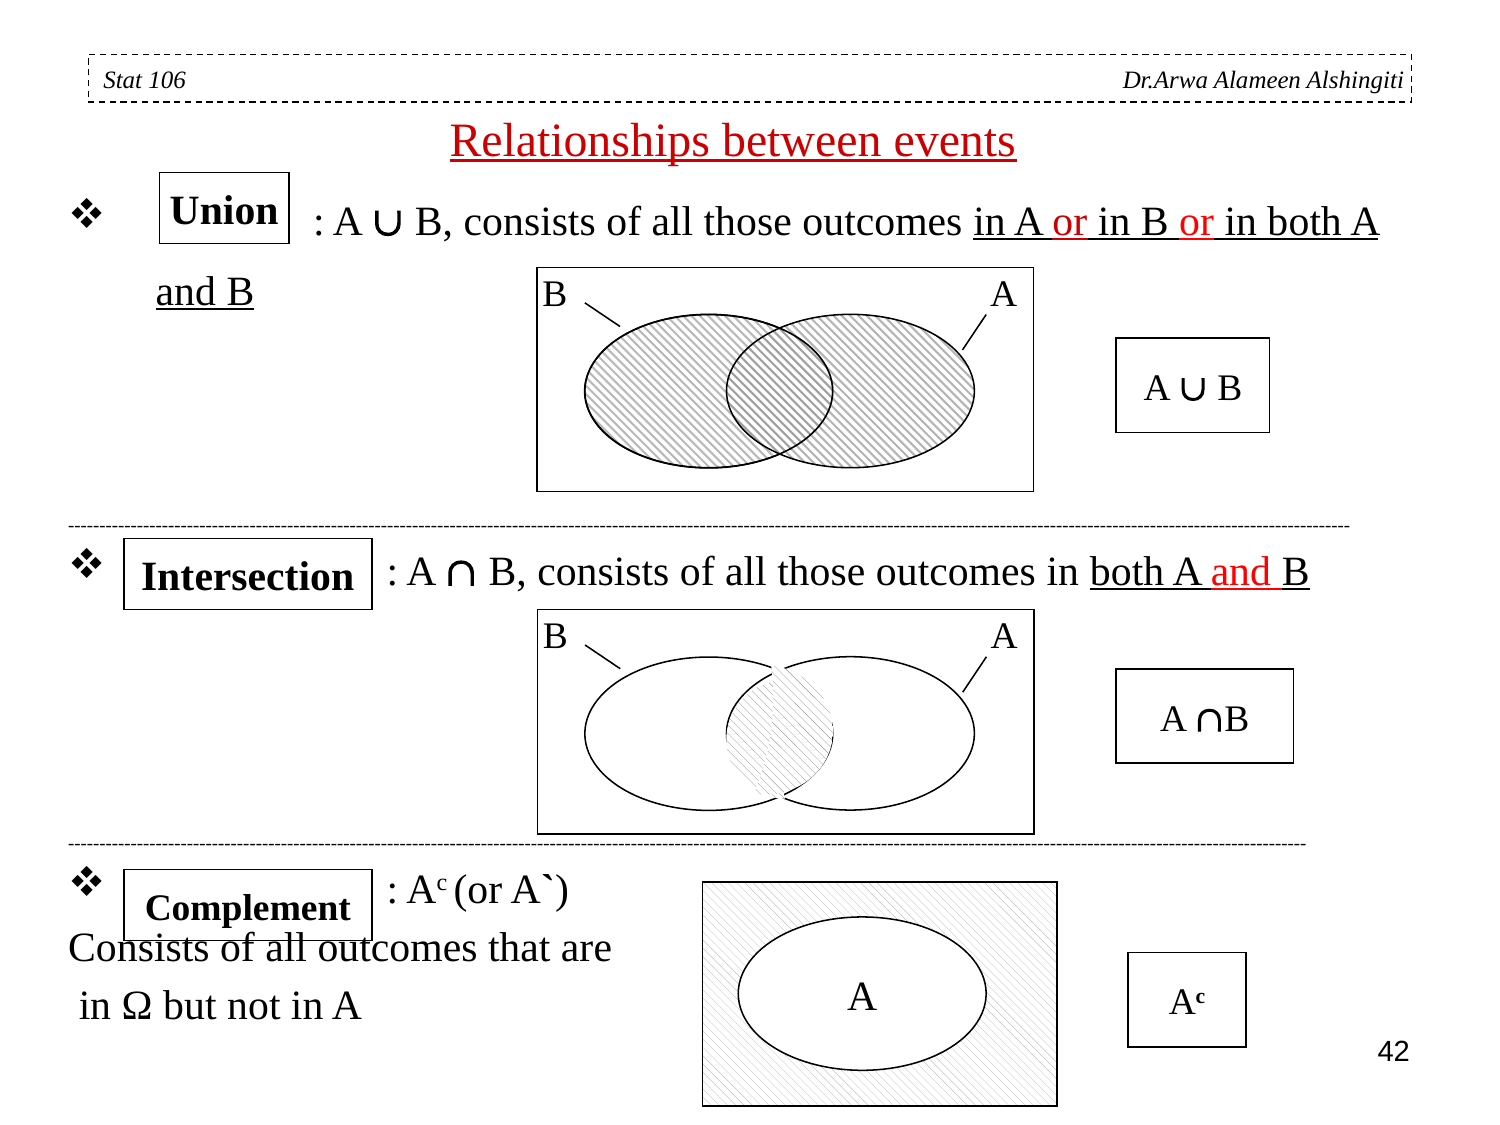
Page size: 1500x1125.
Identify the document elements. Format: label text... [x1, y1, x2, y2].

text_box Stat 106 Dr.Arwa Alameen Alshingiti [88, 54, 1412, 102]
text_box A [962, 609, 1046, 657]
text_box [584, 314, 833, 468]
list Relationships between events : A  B, consists of all those outcomes in A or in B or in both A and B ------------------------------------------------------------------------------------------------------------------------------------------------------------------------------------------------------------- : A  B, consists of all those outcomes in both A and B ------------------------------------------------------------------------------------------------------------------------------------------------------------------------------------------------------ : Ac (or A`) Consists of all outcomes that are in Ω but not in A [52, 30, 1414, 1083]
text_box Intersection [123, 538, 372, 610]
text_box B [513, 267, 597, 315]
text_box [788, 656, 975, 811]
text_box A [962, 267, 1045, 315]
text_box [537, 267, 1034, 492]
text_box A [738, 916, 987, 1071]
text_box [584, 657, 770, 811]
text_box Ac [1128, 952, 1247, 1047]
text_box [725, 669, 834, 800]
text_box Union [159, 172, 290, 244]
text_box Complement [123, 869, 372, 941]
slide_number 42 [1074, 1024, 1426, 1103]
text_box [702, 881, 1057, 1106]
text_box A  B [1116, 338, 1270, 433]
text_box B [514, 609, 597, 657]
text_box A B [1116, 668, 1294, 764]
text_box [537, 609, 1034, 834]
text_box [780, 314, 975, 468]
